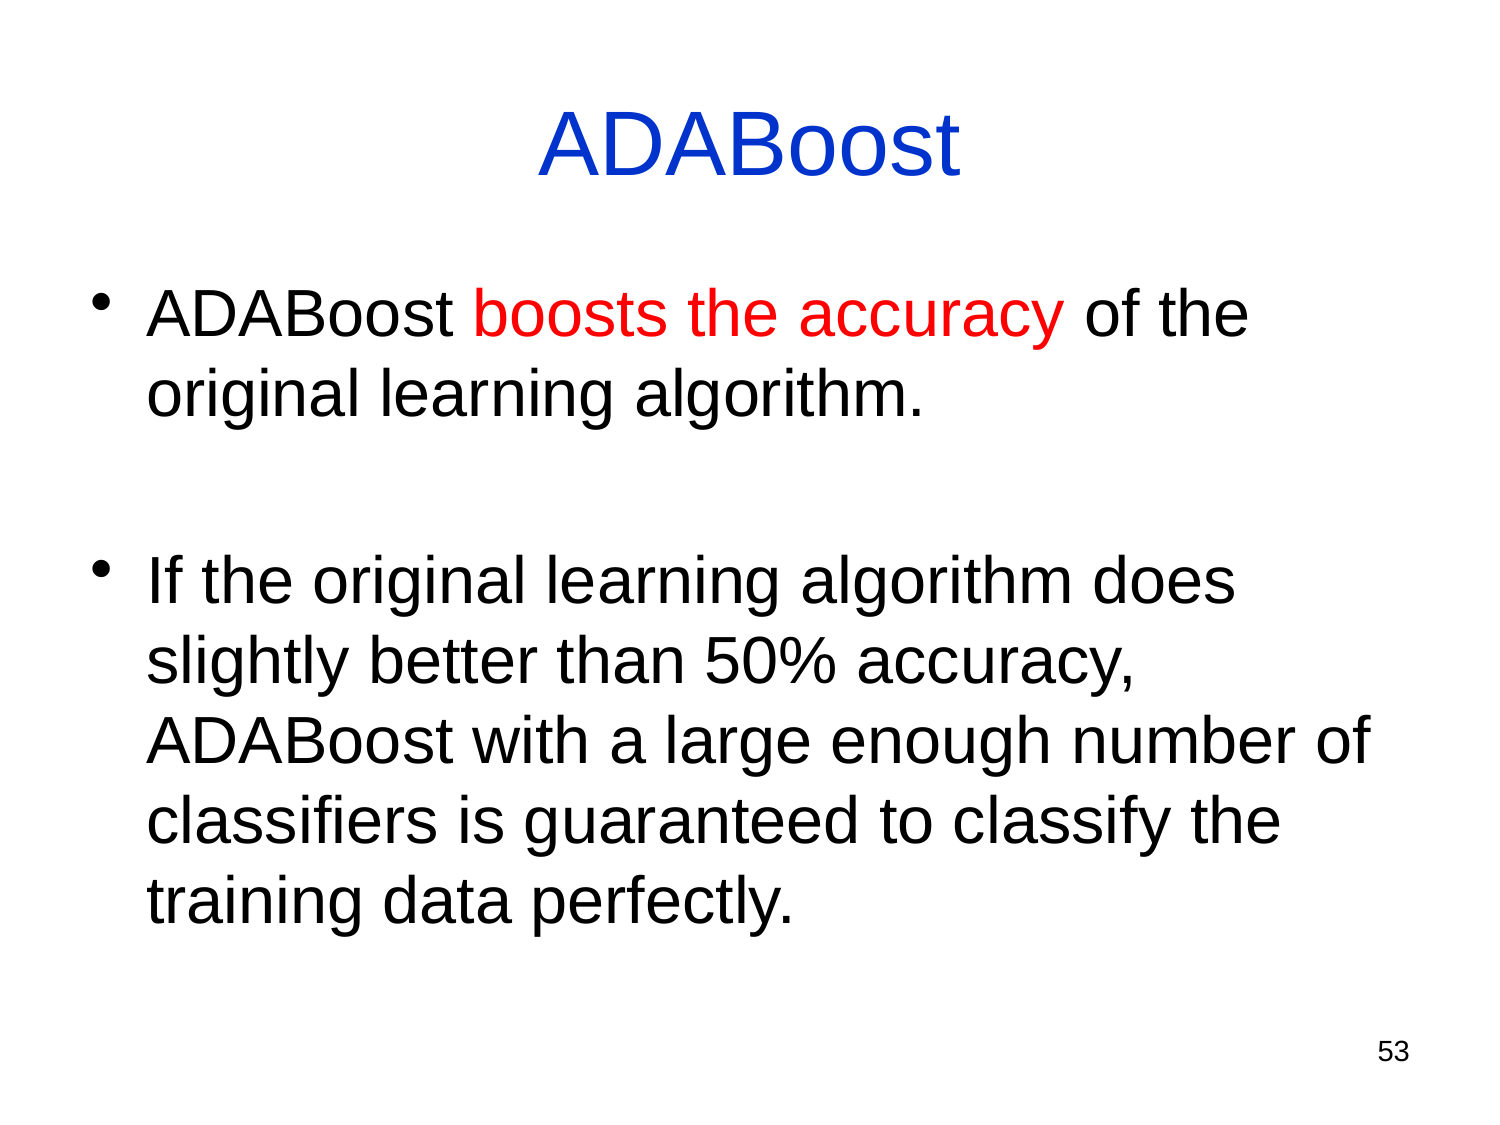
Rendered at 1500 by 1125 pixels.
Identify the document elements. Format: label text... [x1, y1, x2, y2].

list ADABoost boosts the accuracy of the original learning algorithm. If the original learning algorithm does slightly better than 50% accuracy, ADABoost with a large enough number of classifiers is guaranteed to classify the training data perfectly. [75, 262, 1425, 1005]
title ADABoost [75, 45, 1425, 233]
slide_number 53 [1074, 1024, 1426, 1103]
